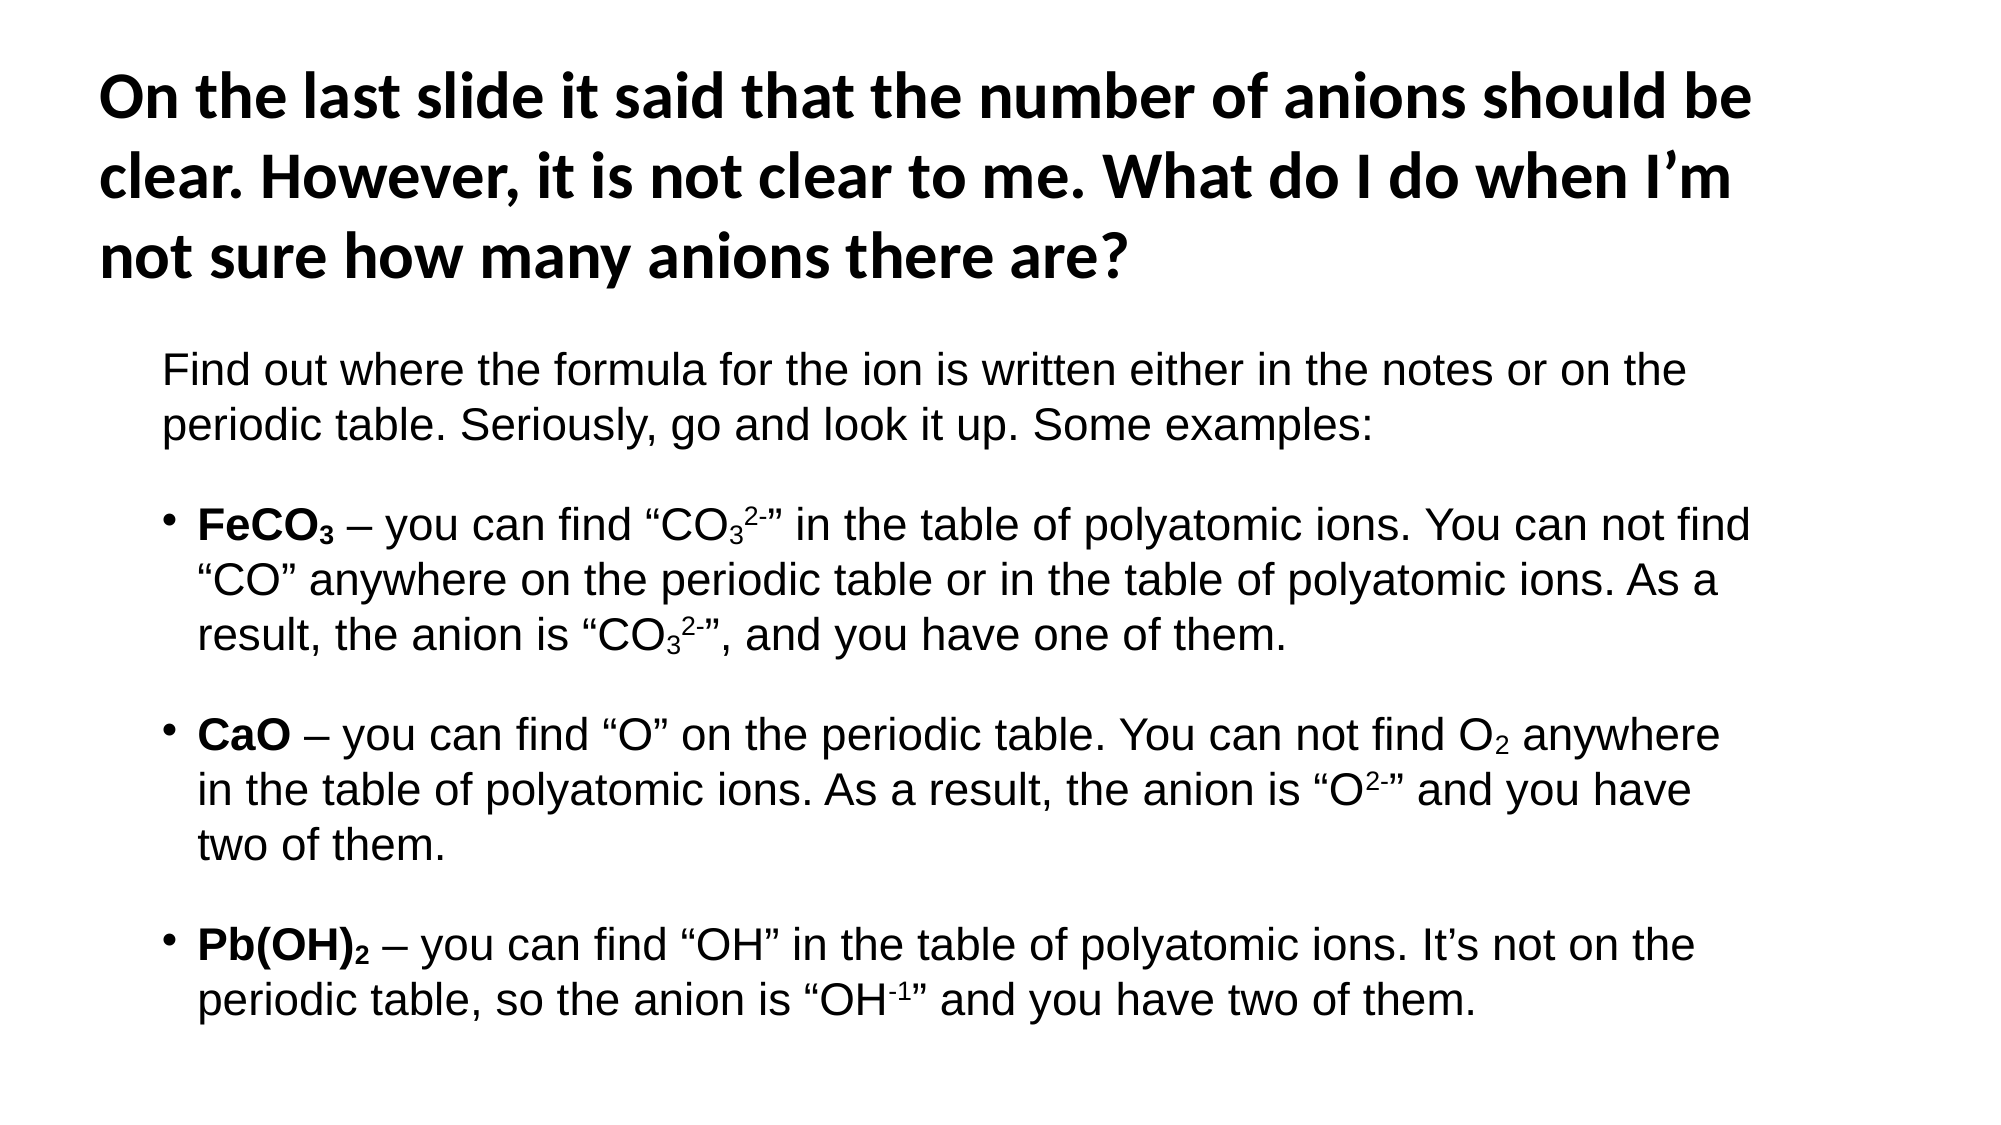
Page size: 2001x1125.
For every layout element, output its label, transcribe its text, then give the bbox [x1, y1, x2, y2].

text_box Find out where the formula for the ion is written either in the notes or on the periodic table. Seriously, go and look it up. Some examples: FeCO3 – you can find “CO32-” in the table of polyatomic ions. You can not find “CO” anywhere on the periodic table or in the table of polyatomic ions. As a result, the anion is “CO32-”, and you have one of them. CaO – you can find “O” on the periodic table. You can not find O2 anywhere in the table of polyatomic ions. As a result, the anion is “O2-” and you have two of them. Pb(OH)2 – you can find “OH” in the table of polyatomic ions. It’s not on the periodic table, so the anion is “OH-1” and you have two of them. [147, 332, 1783, 1052]
title On the last slide it said that the number of anions should be clear. However, it is not clear to me. What do I do when I’m not sure how many anions there are? [99, 63, 1825, 281]
